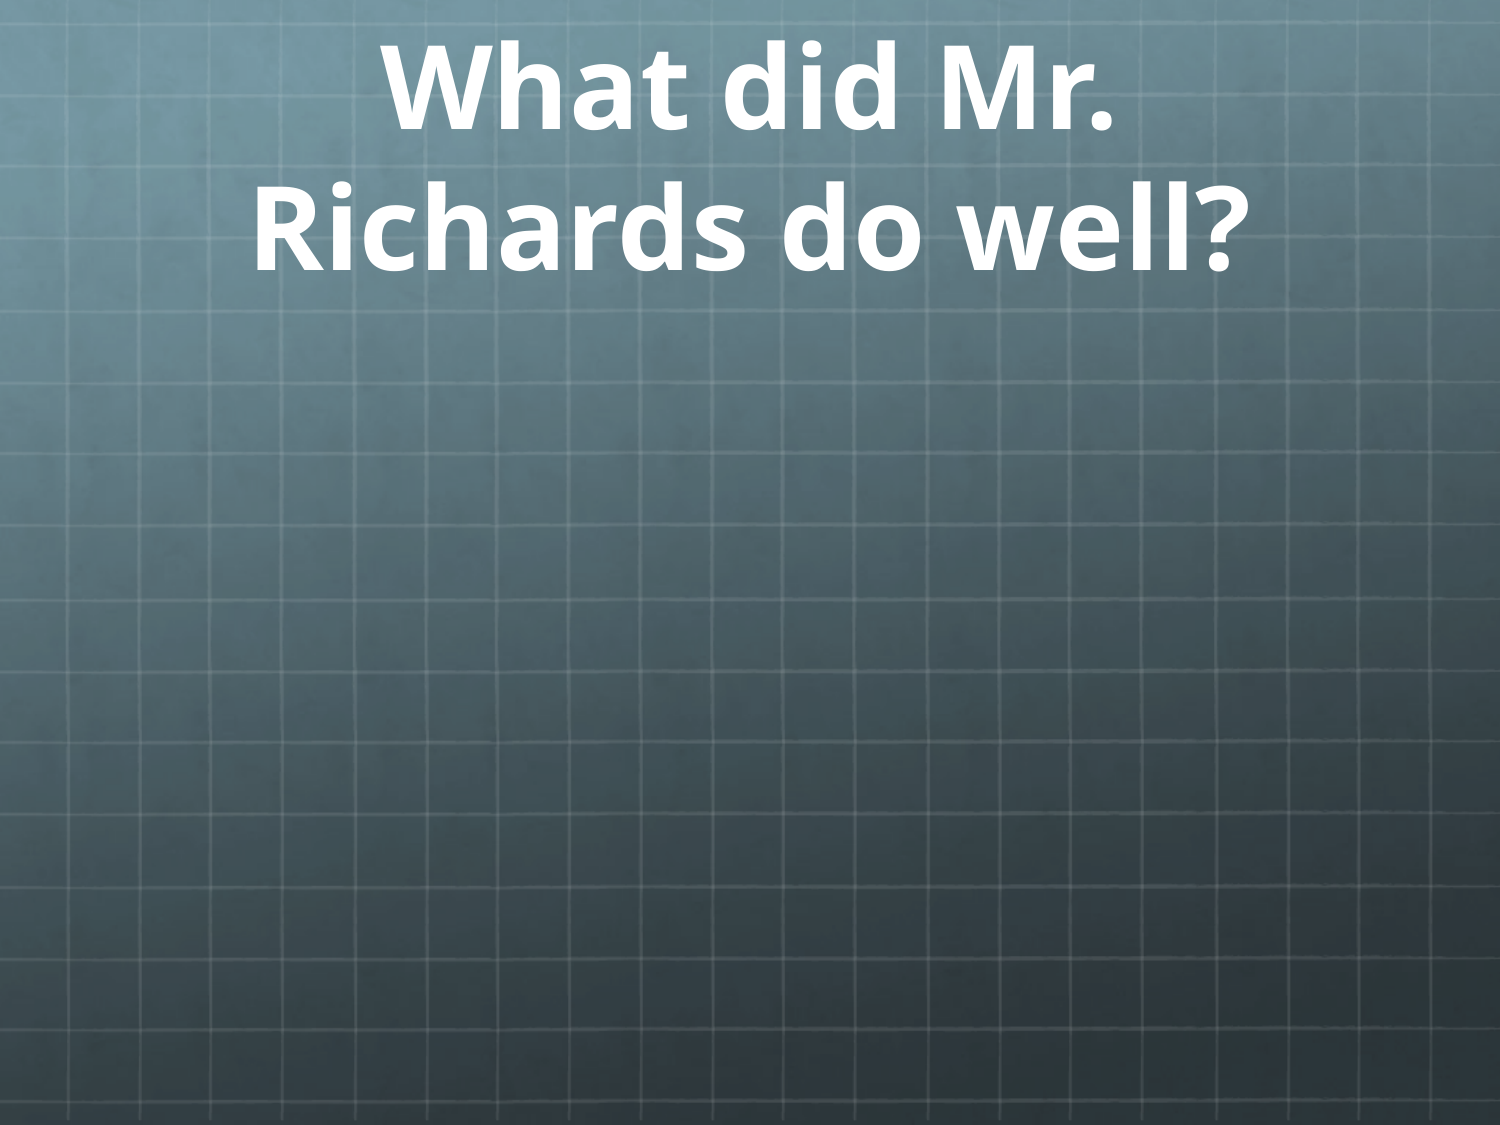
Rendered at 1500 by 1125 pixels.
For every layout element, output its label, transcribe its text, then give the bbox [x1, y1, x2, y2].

title What did Mr. Richards do well? [127, 17, 1372, 289]
picture [0, 0, 1500, 1125]
